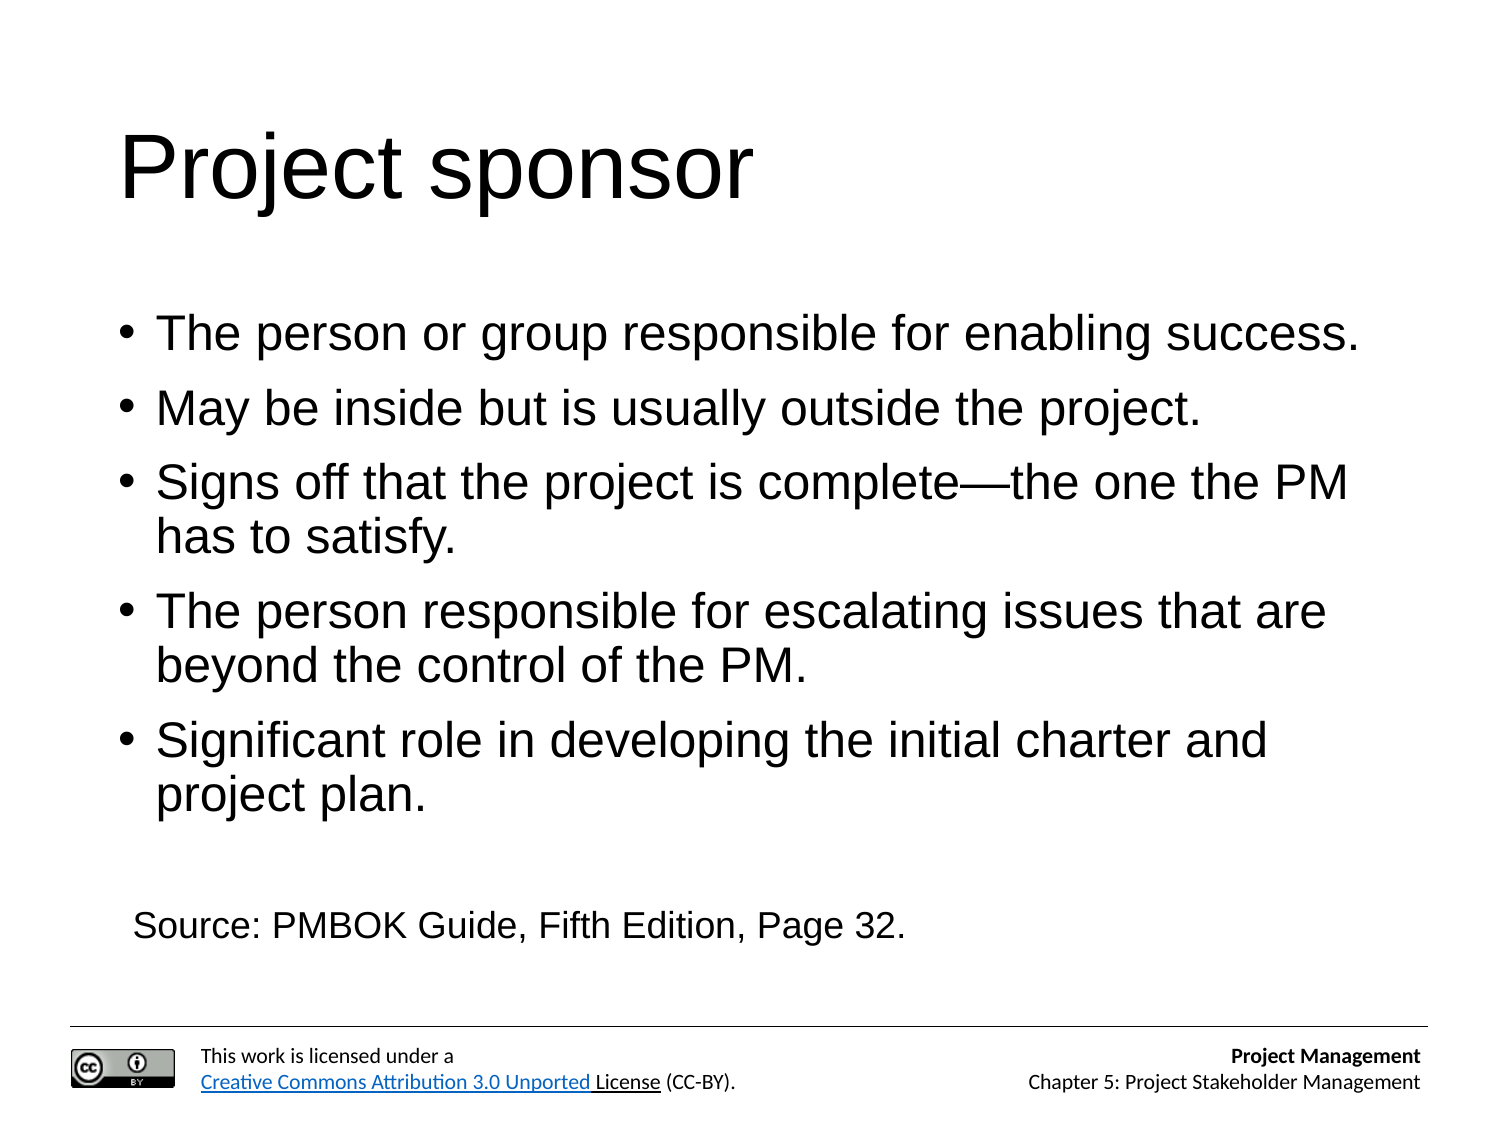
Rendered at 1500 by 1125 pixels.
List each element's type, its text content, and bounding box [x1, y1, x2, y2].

picture [71, 1049, 175, 1088]
title Project sponsor [103, 59, 1397, 278]
text_box Source: PMBOK Guide, Fifth Edition, Page 32. [117, 893, 923, 954]
list The person or group responsible for enabling success. May be inside but is usually outside the project. Signs off that the project is complete—the one the PM has to satisfy. The person responsible for escalating issues that are beyond the control of the PM. Significant role in developing the initial charter and project plan. [103, 299, 1397, 1014]
